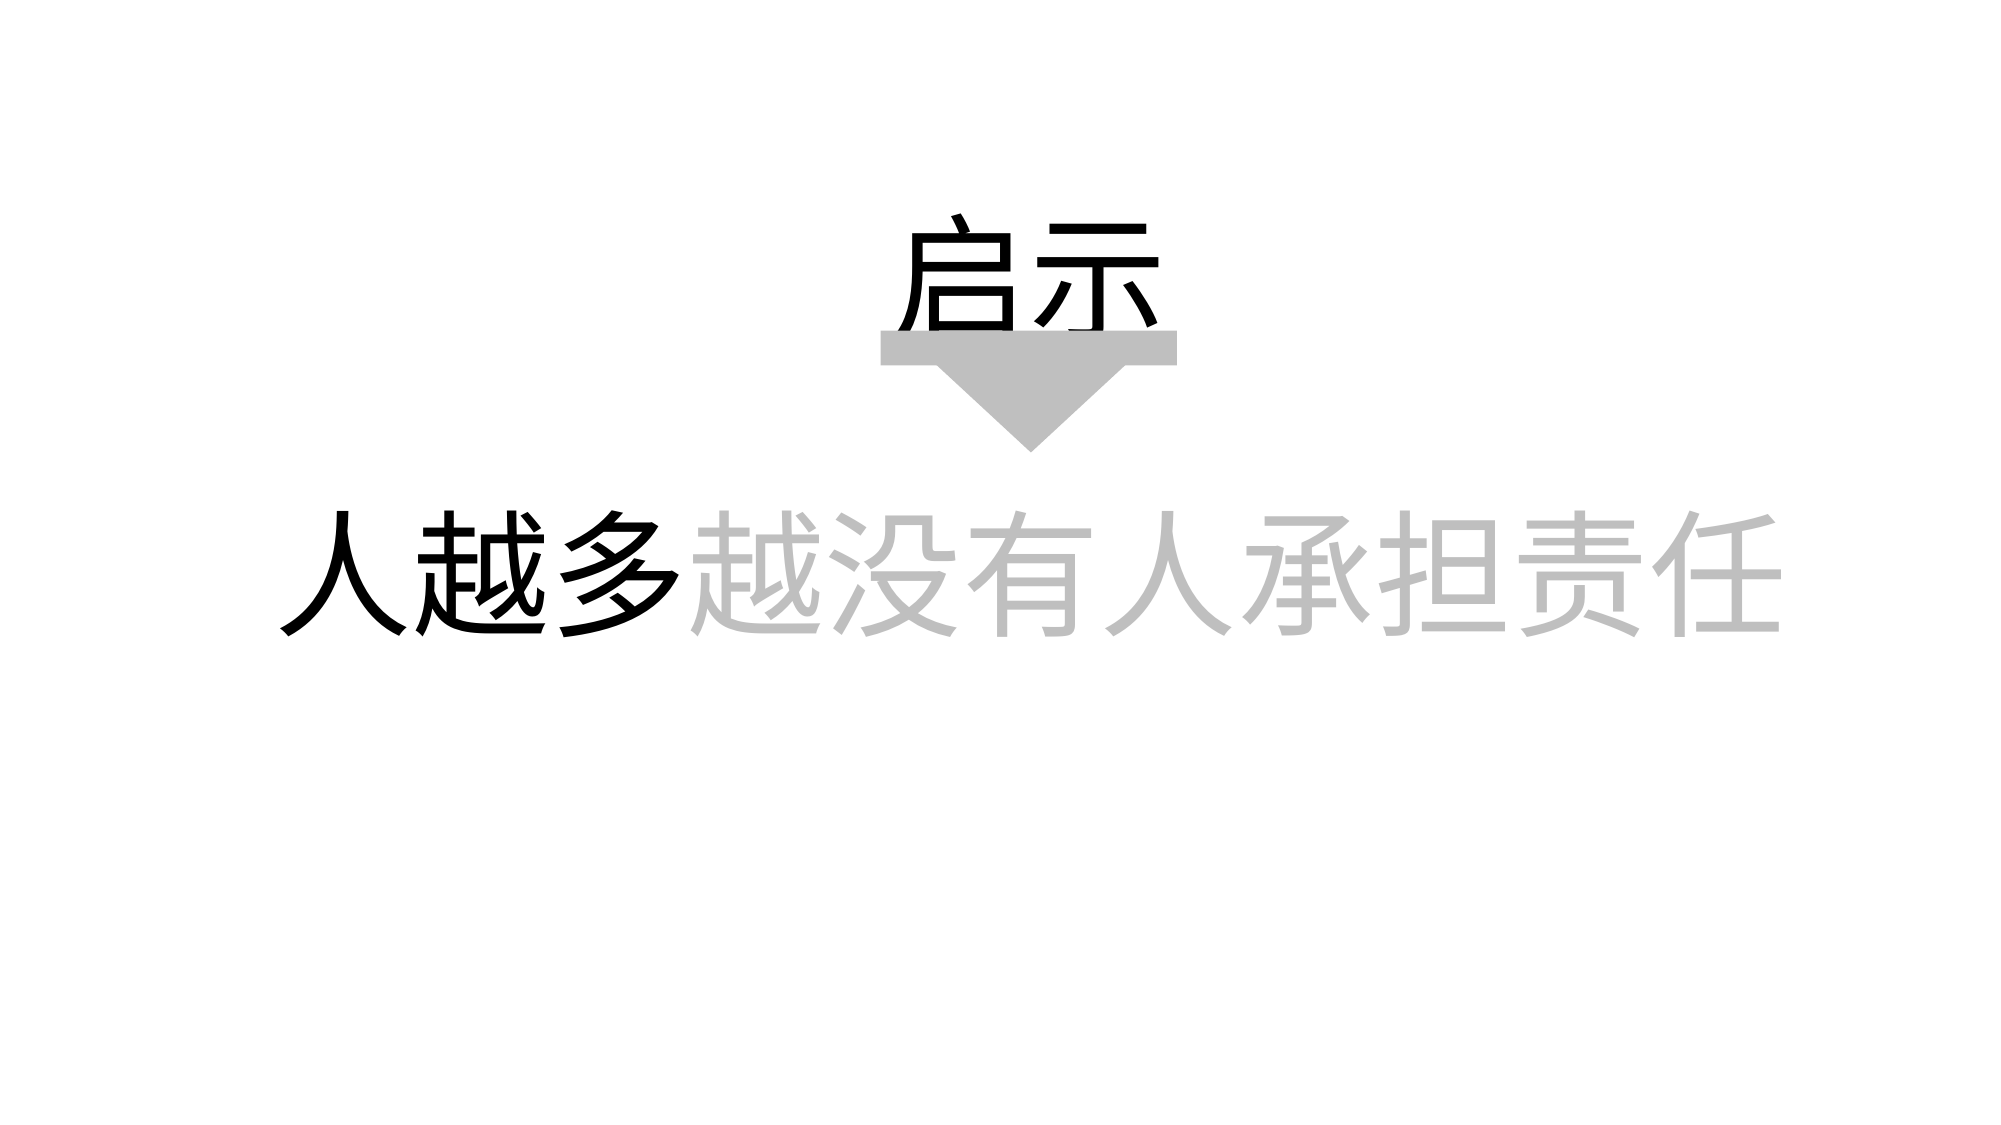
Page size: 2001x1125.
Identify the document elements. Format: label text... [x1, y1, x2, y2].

text_box 启示 [876, 184, 1185, 367]
text_box [880, 330, 1177, 366]
text_box 人越多越没有人承担责任 [259, 481, 1875, 663]
text_box [927, 356, 1135, 453]
